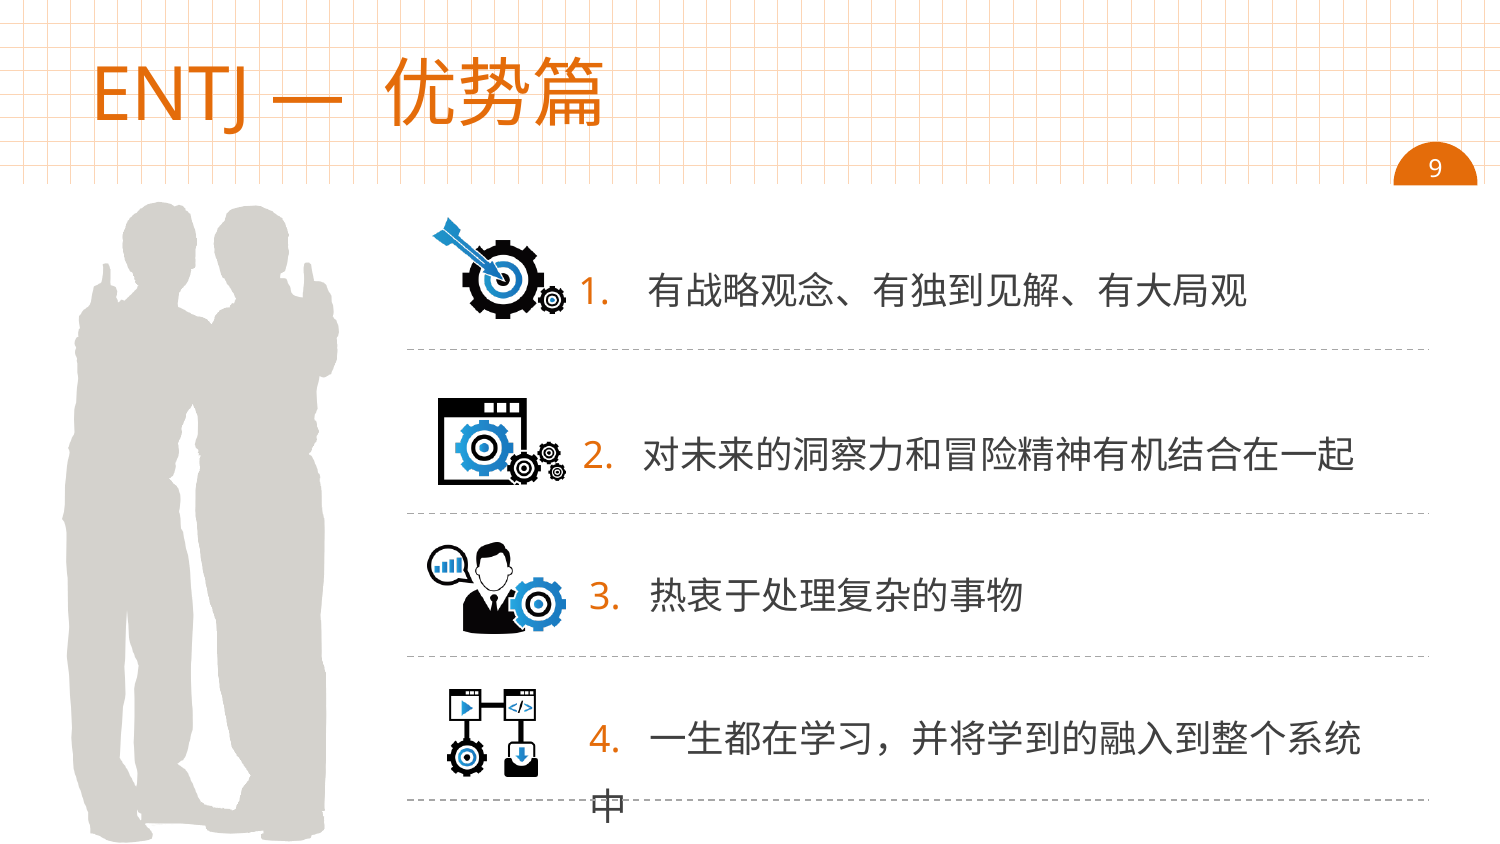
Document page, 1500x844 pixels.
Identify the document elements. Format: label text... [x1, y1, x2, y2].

slide_number 9 [1388, 152, 1483, 186]
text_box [437, 378, 1364, 485]
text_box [432, 214, 1253, 321]
title ENTJ — 优势篇 [75, 20, 1425, 161]
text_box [447, 685, 1400, 777]
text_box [427, 542, 1329, 634]
picture [62, 200, 341, 843]
